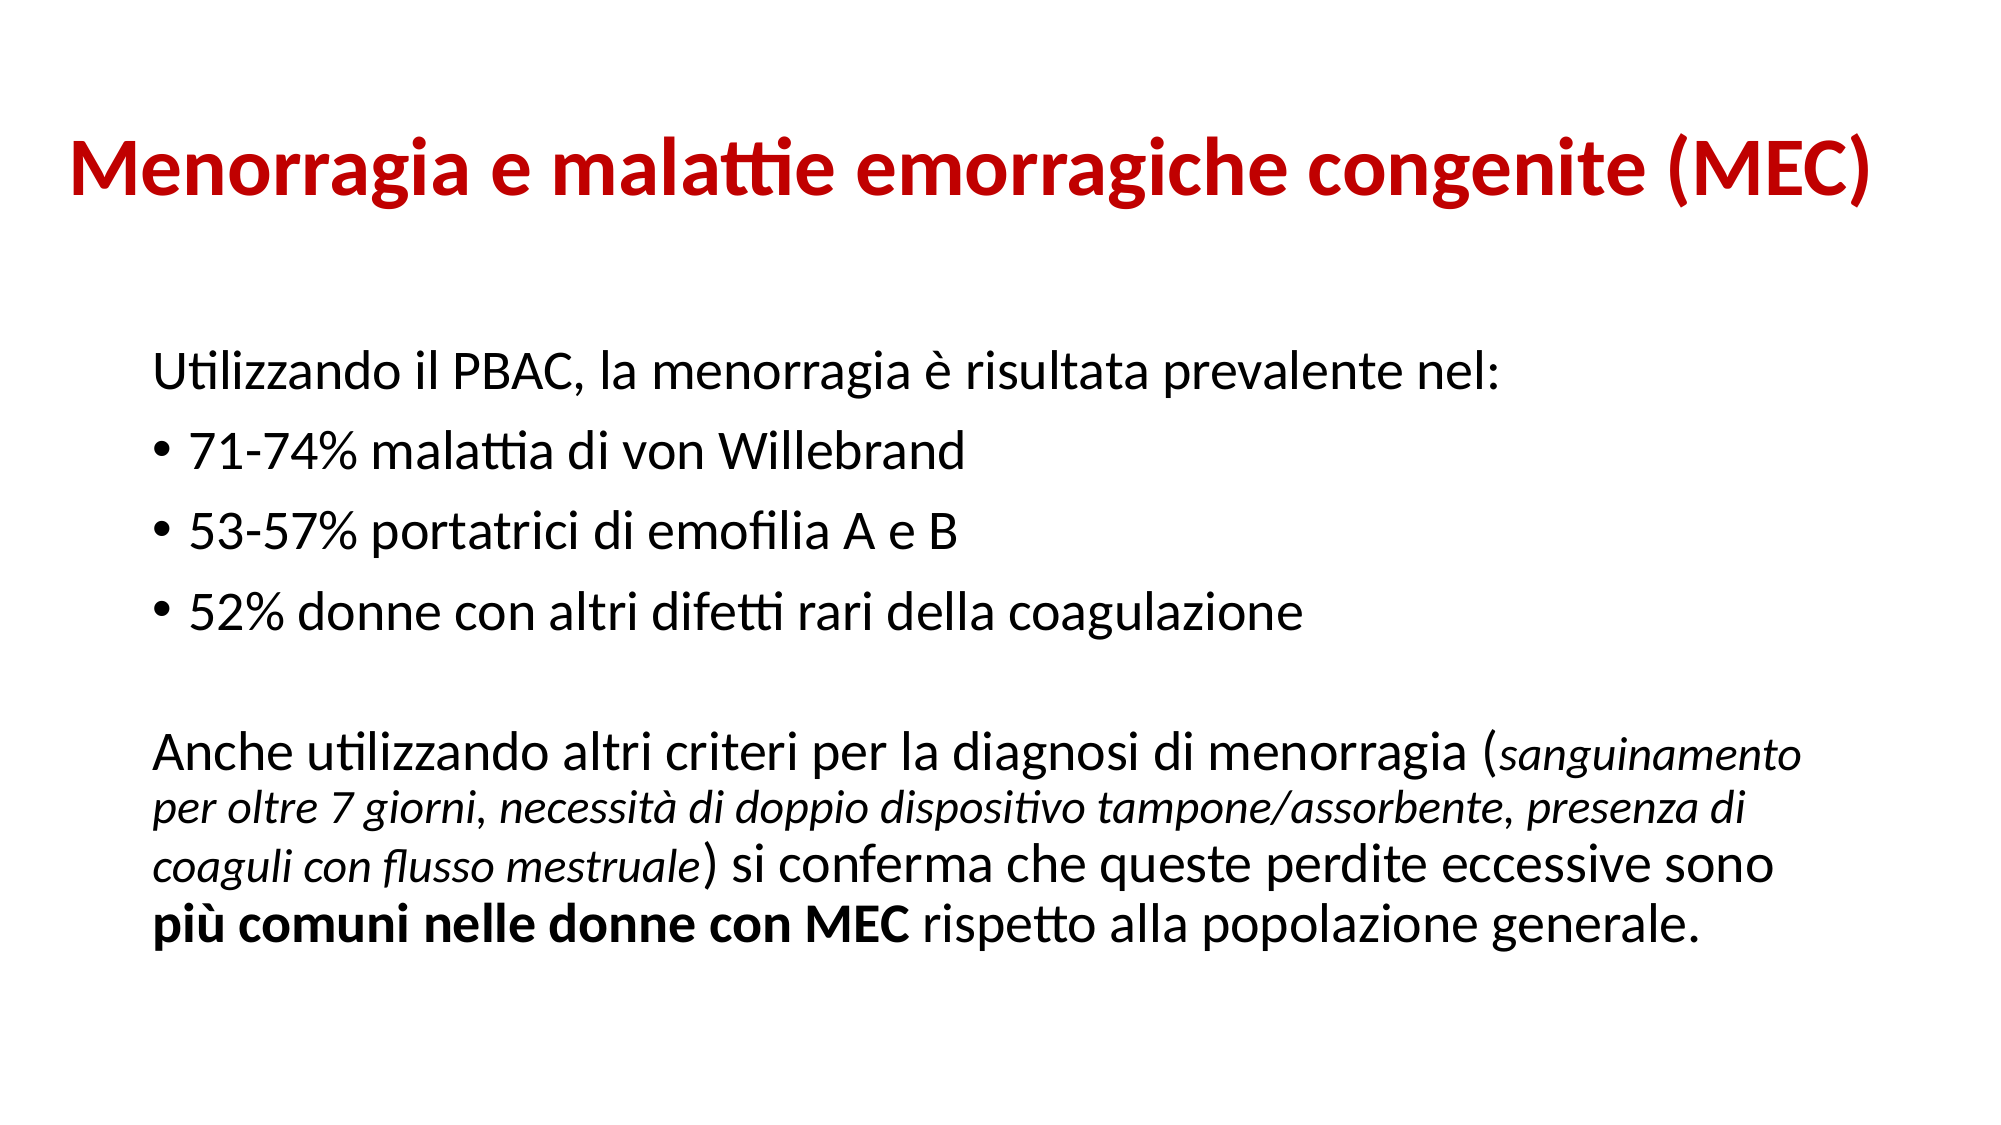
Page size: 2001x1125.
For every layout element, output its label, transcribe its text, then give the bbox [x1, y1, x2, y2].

list Utilizzando il PBAC, la menorragia è risultata prevalente nel: 71-74% malattia di von Willebrand 53-57% portatrici di emofilia A e B 52% donne con altri difetti rari della coagulazione Anche utilizzando altri criteri per la diagnosi di menorragia (sanguinamento per oltre 7 giorni, necessità di doppio dispositivo tampone/assorbente, presenza di coaguli con flusso mestruale) si conferma che queste perdite eccessive sono più comuni nelle donne con MEC rispetto alla popolazione generale. [137, 333, 1836, 1020]
title Menorragia e malattie emorragiche congenite (MEC) [53, 59, 1916, 278]
